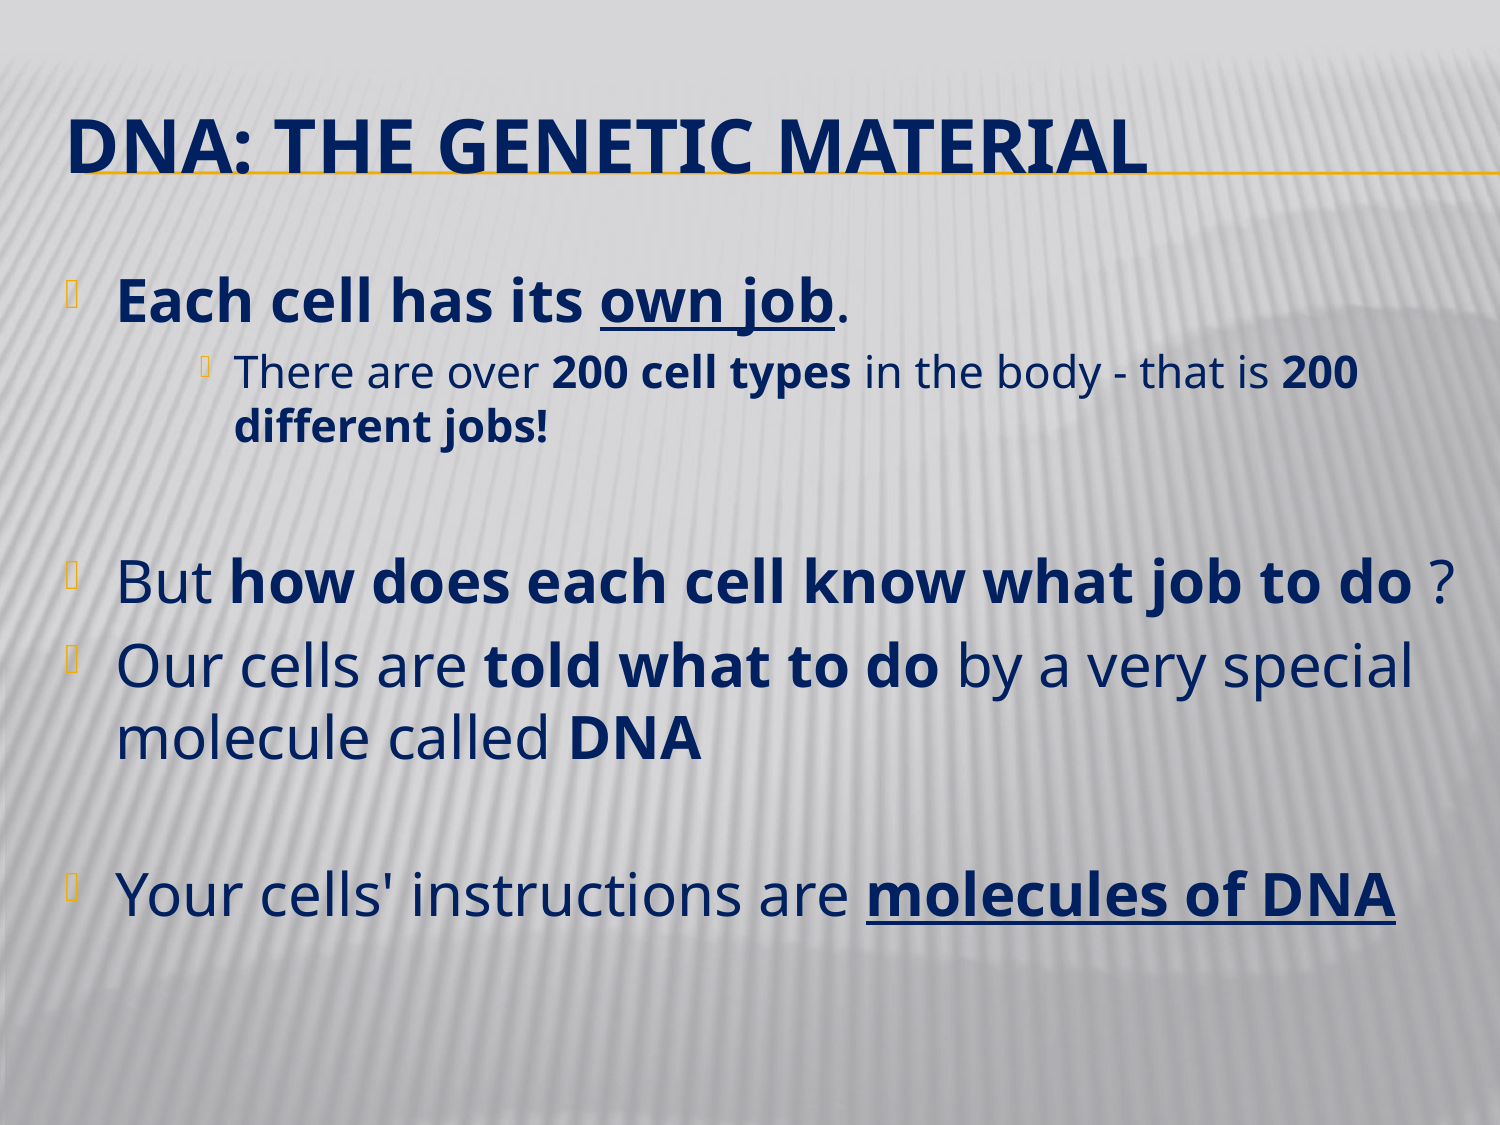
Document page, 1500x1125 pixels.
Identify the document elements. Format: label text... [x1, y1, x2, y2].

title DNA: The Genetic material [50, 75, 1475, 213]
list Each cell has its own job. There are over 200 cell types in the body - that is 200 different jobs! But how does each cell know what job to do ? Our cells are told what to do by a very special molecule called DNA Your cells' instructions are molecules of DNA [50, 254, 1475, 998]
